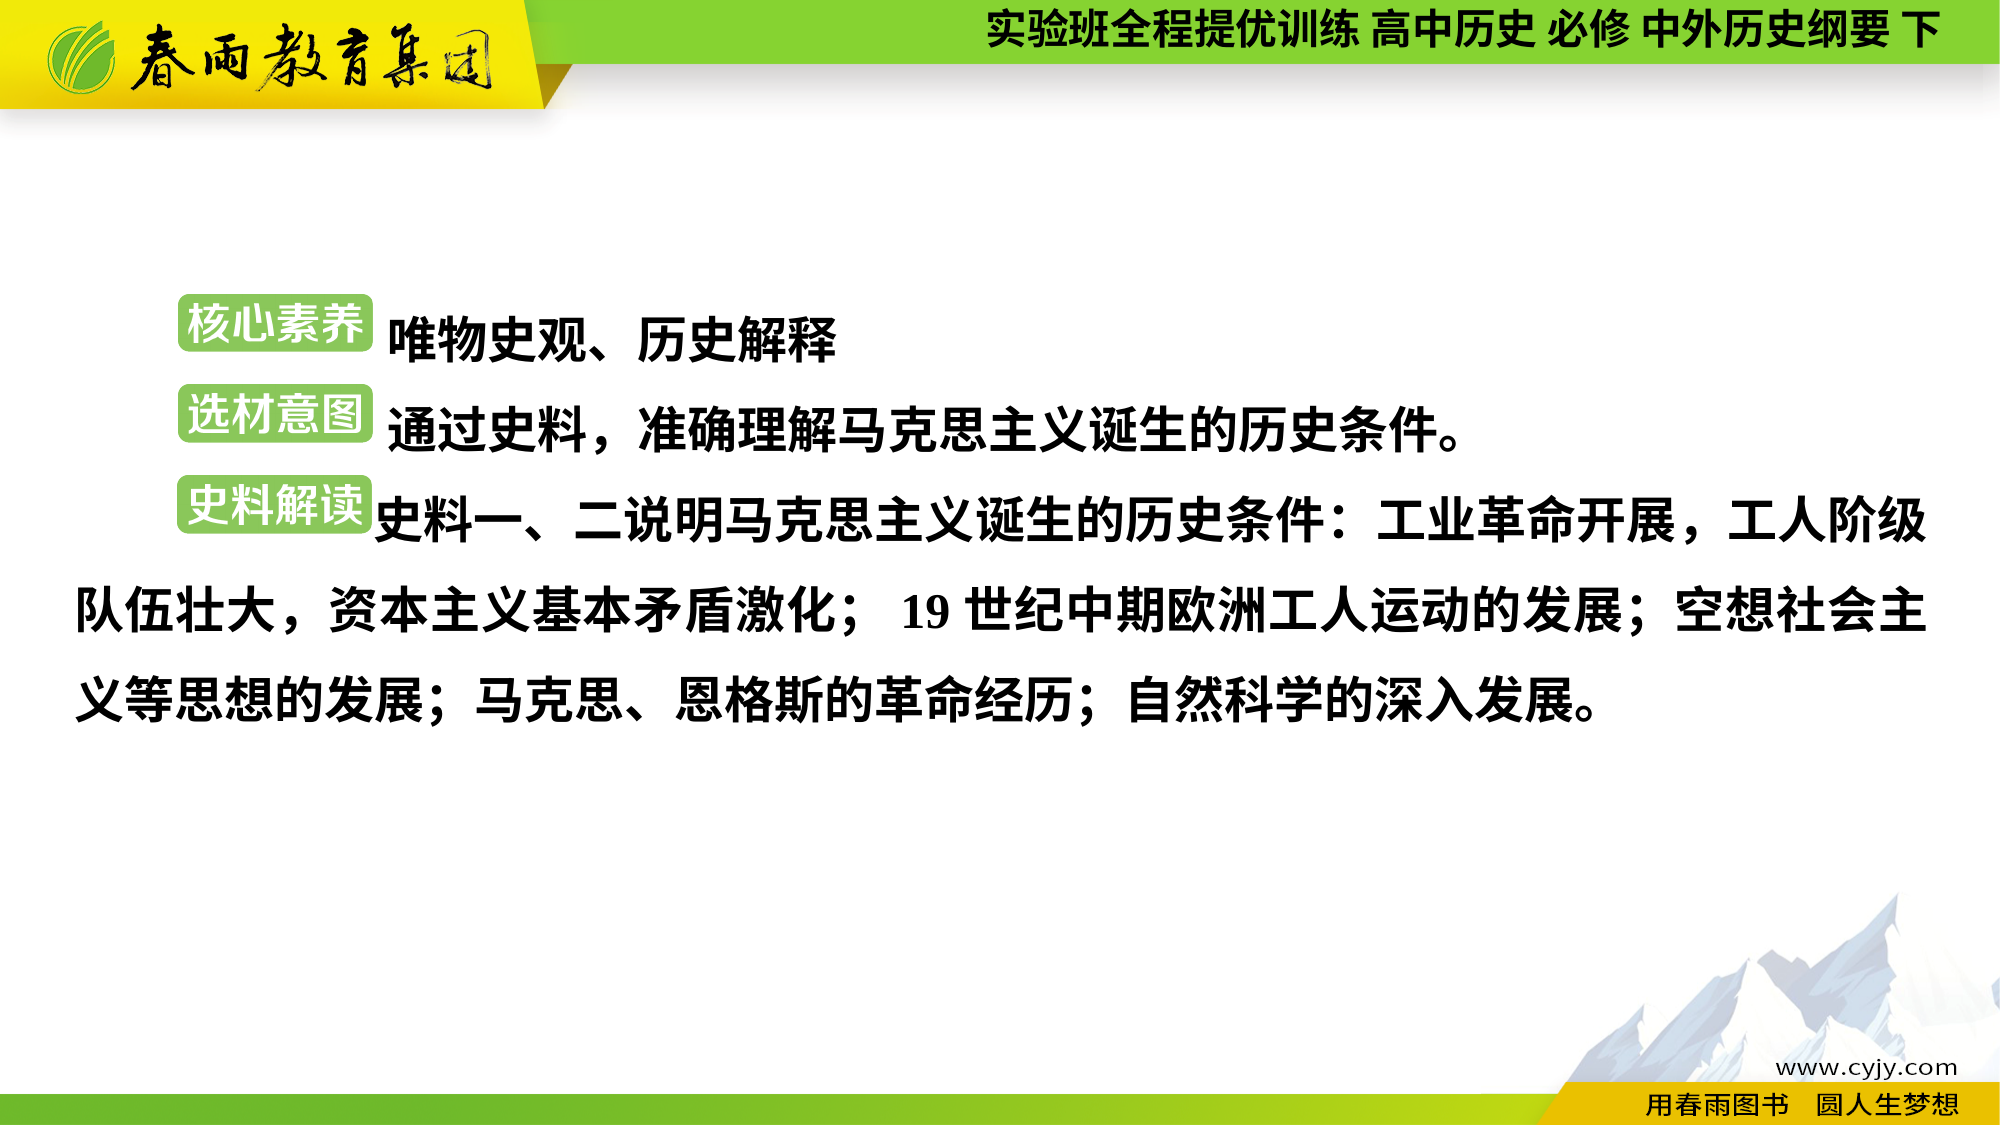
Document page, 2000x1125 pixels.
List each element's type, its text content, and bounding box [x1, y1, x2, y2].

list 唯物史观、历史解释 [372, 271, 1944, 361]
text_box 史料一、二说明马克思主义诞生的历史条件：工业革命开展，工人阶级队伍壮大，资本主义基本矛盾激化；19世纪中期欧洲工人运动的发展；空想社会主义等思想的发展；马克思、恩格斯的革命经历；自然科学的深入发展。 [59, 451, 1944, 737]
text_box 通过史料，准确理解马克思主义诞生的历史条件。 [372, 361, 1944, 451]
picture [0, 0, 2000, 1125]
